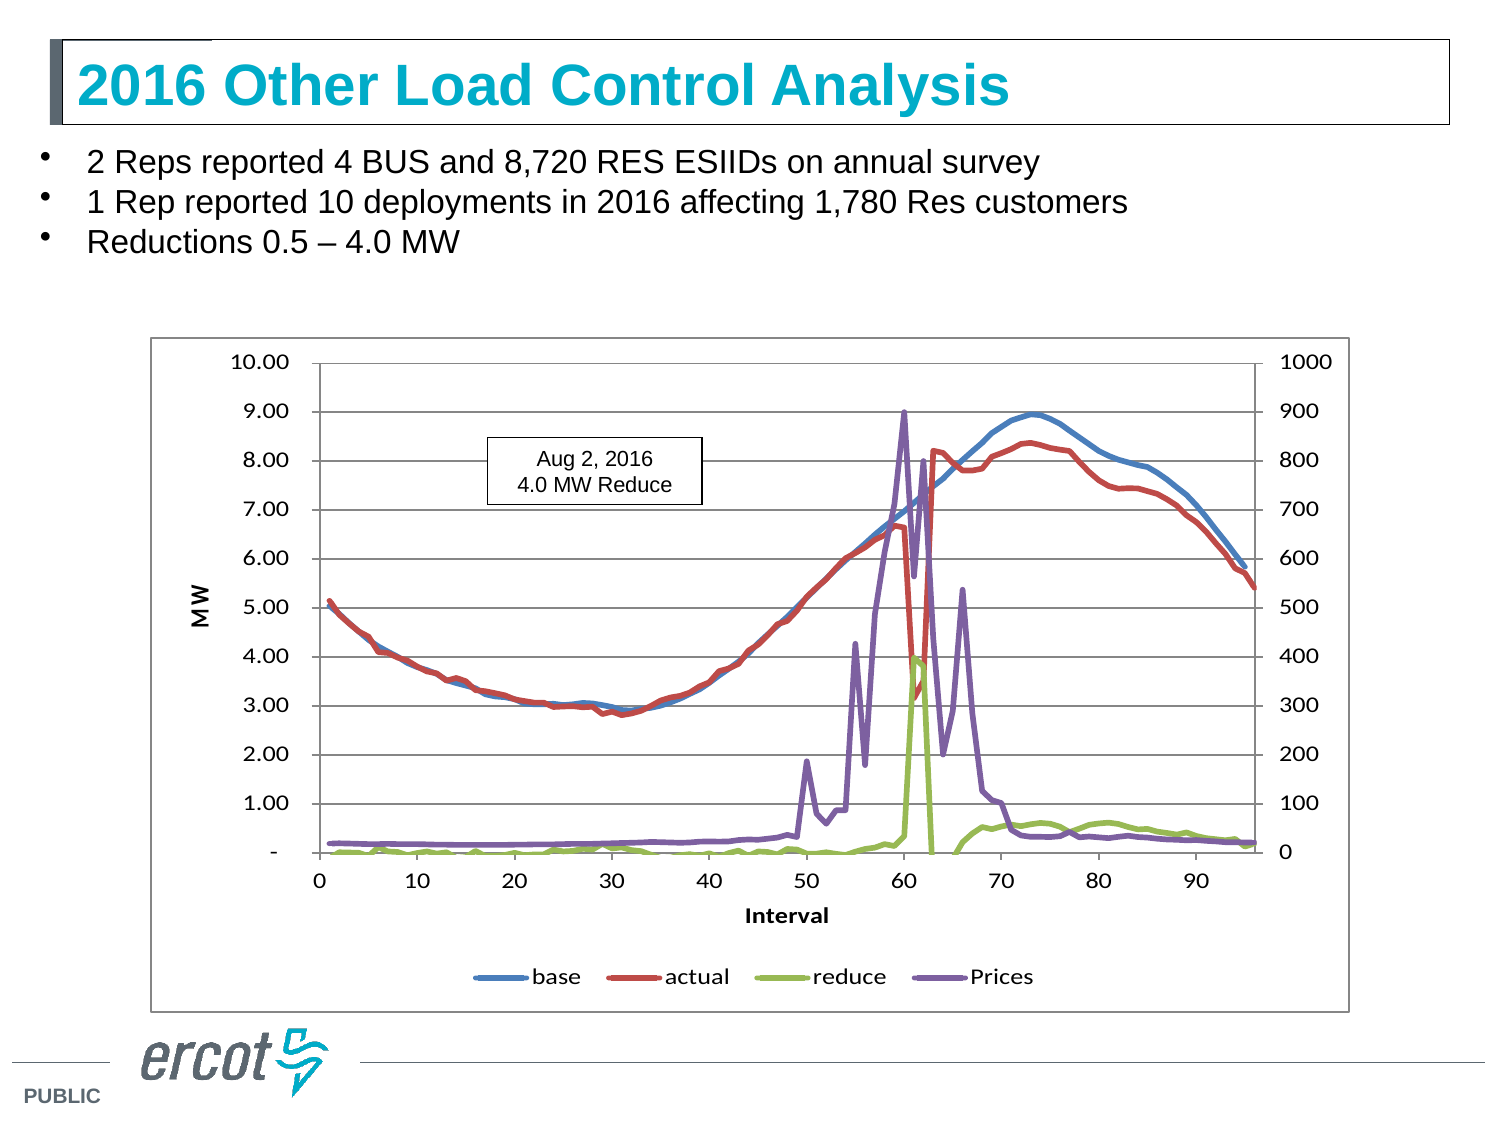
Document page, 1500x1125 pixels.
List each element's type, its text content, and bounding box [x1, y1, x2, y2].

text_box 2 Reps reported 4 BUS and 8,720 RES ESIIDs on annual survey 1 Rep reported 10 deployments in 2016 affecting 1,780 Res customers Reductions 0.5 – 4.0 MW [24, 133, 1200, 268]
picture [137, 1024, 332, 1100]
picture [149, 337, 1351, 1013]
title 2016 Other Load Control Analysis [62, 39, 1450, 125]
